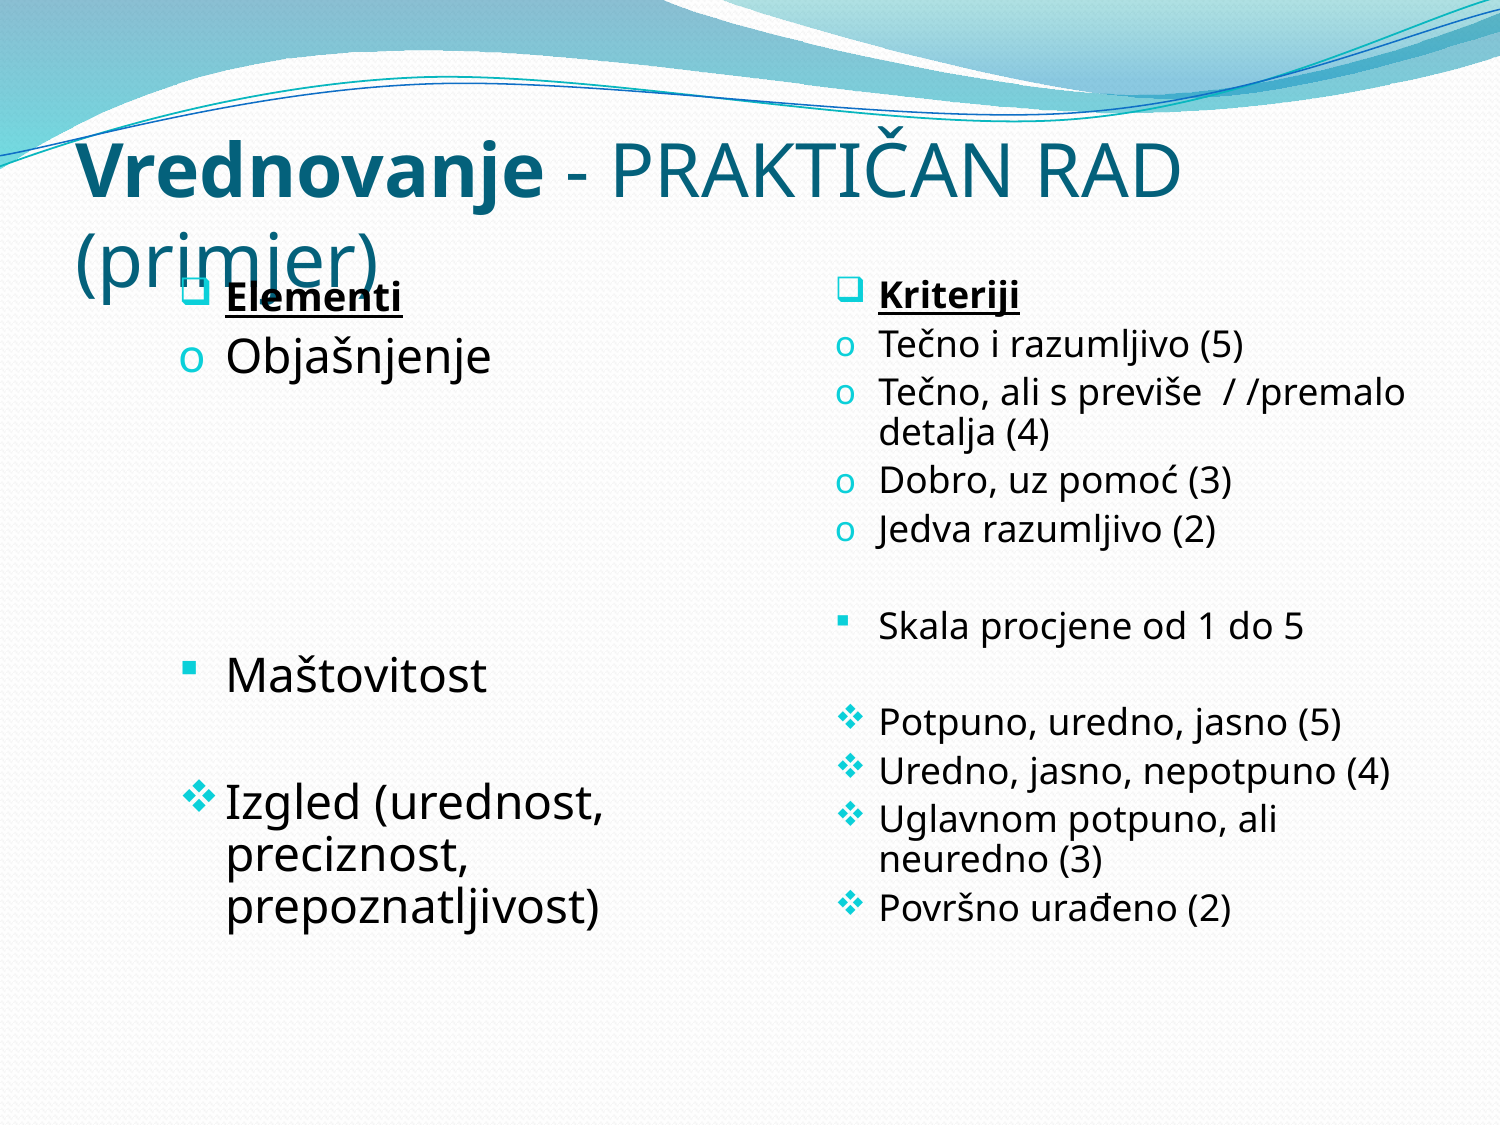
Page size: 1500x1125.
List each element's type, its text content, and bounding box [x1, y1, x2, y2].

list Elementi Objašnjenje Maštovitost Izgled (urednost, preciznost, prepoznatljivost) [164, 269, 789, 945]
list Kriteriji Tečno i razumljivo (5) Tečno, ali s previše / /premalo detalja (4) Dobro, uz pomoć (3) Jedva razumljivo (2) Skala procjene od 1 do 5 Potpuno, uredno, jasno (5) Uredno, jasno, nepotpuno (4) Uglavnom potpuno, ali neuredno (3) Površno urađeno (2) [820, 269, 1446, 945]
title Vrednovanje - PRAKTIČAN RAD (primjer) [75, 115, 1425, 303]
